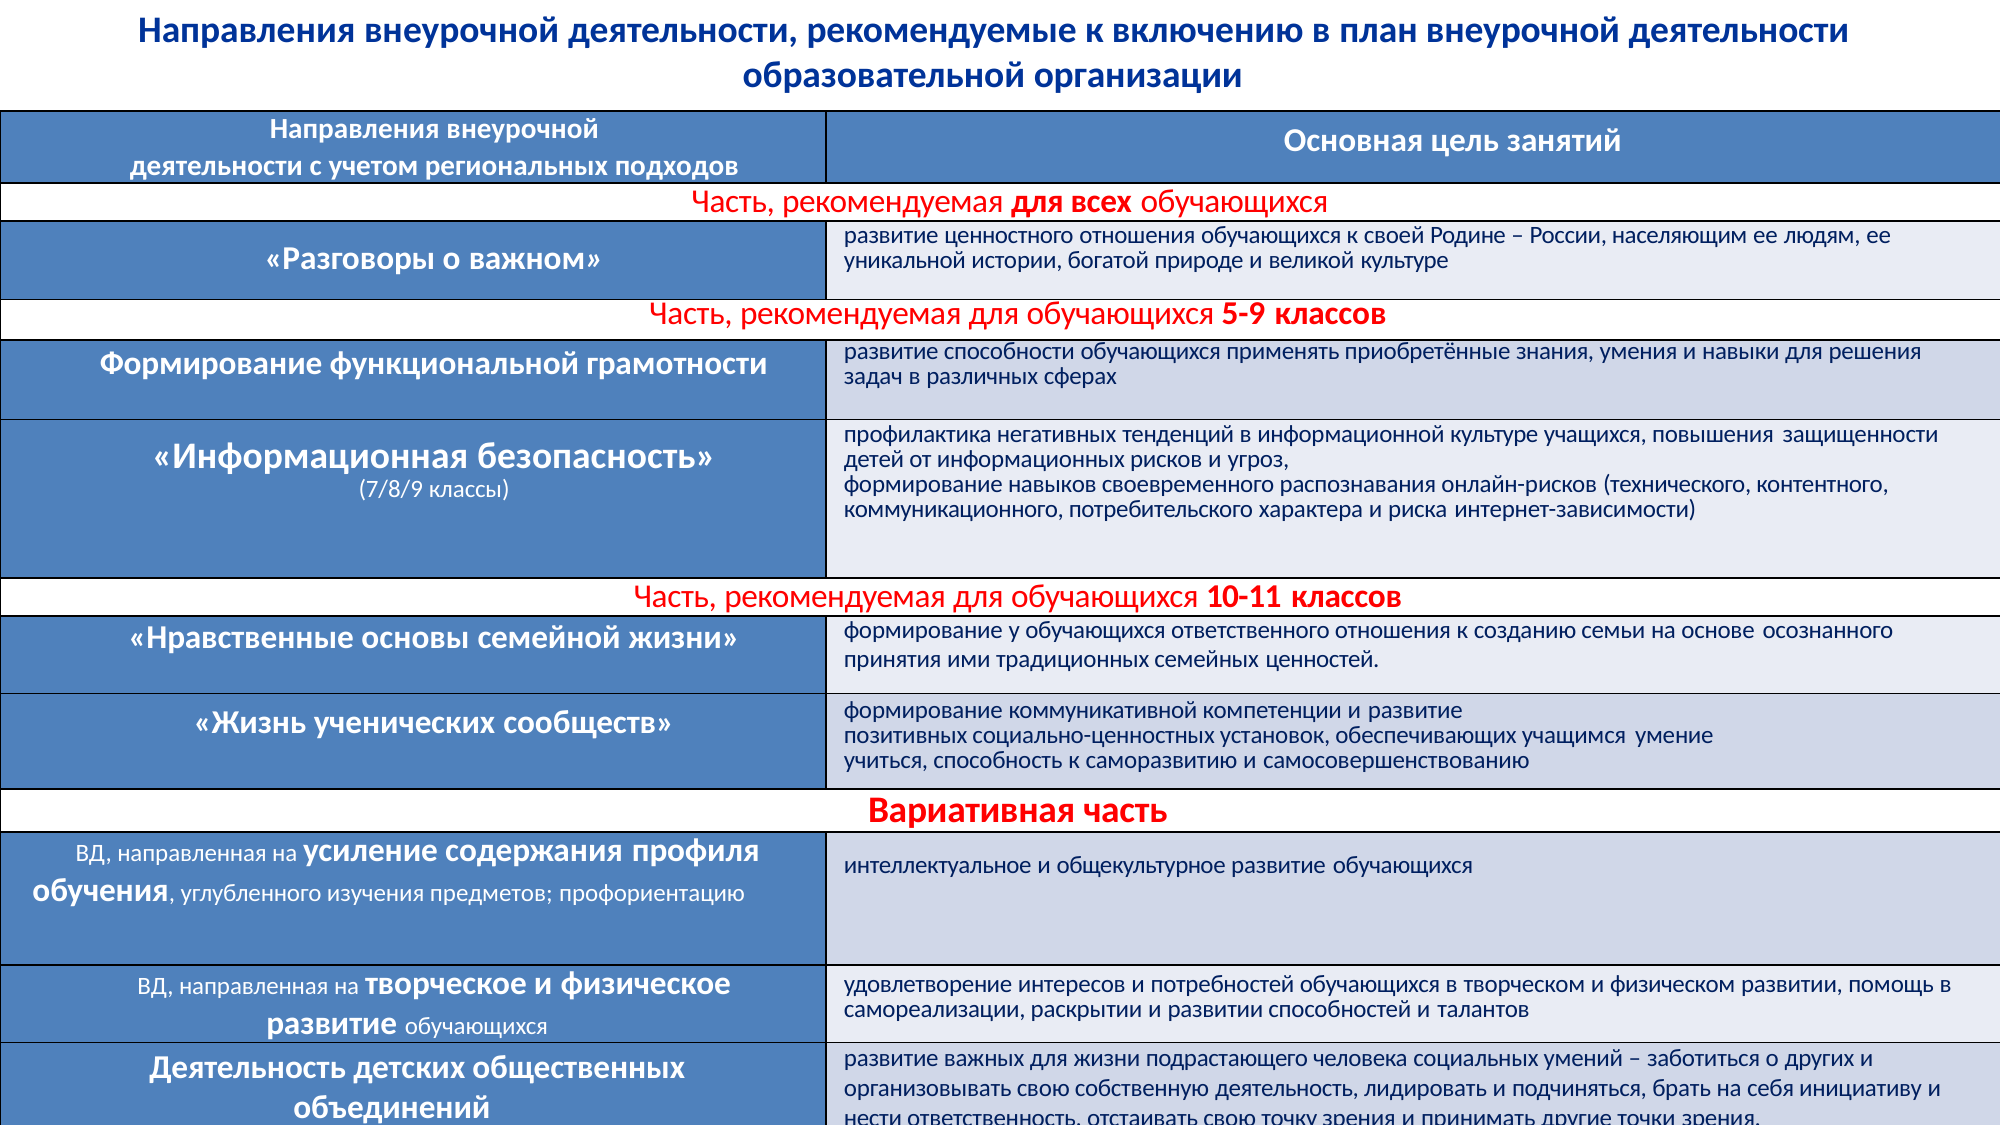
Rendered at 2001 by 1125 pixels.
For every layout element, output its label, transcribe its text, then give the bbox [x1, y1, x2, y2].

table_cell Часть, рекомендуемая для всех обучающихся [1, 184, 2000, 220]
table_cell «Информационная безопасность» (7/8/9 классы) [1, 420, 825, 577]
table_cell «Разговоры о важном» [1, 222, 825, 299]
table_cell развитие способности обучающихся применять приобретённые знания, умения и навыки для решения задач в различных сферах [827, 341, 2000, 419]
table_cell Вариативная часть [1, 790, 2000, 831]
table_cell Часть, рекомендуемая для обучающихся 5-9 классов [1, 300, 2000, 339]
table_cell «Жизнь ученических сообществ» [1, 694, 825, 788]
table_cell ВД, направленная на усиление содержания профиля обучения, углубленного изучения предметов; профориентацию [1, 833, 825, 964]
table_cell развитие ценностного отношения обучающихся к своей Родине – России, населяющим ее людям, ее уникальной истории, богатой природе и великой культуре [827, 222, 2000, 299]
table_cell удовлетворение интересов и потребностей обучающихся в творческом и физическом развитии, помощь в самореализации, раскрытии и развитии способностей и талантов [827, 966, 2000, 1042]
table_cell развитие важных для жизни подрастающего человека социальных умений – заботиться о других и организовывать свою собственную деятельность, лидировать и подчиняться, брать на себя инициативу и нести ответственность, отстаивать свою точку зрения и принимать другие точки зрения. [827, 1043, 2000, 1125]
table_header Направления внеурочной деятельности с учетом региональных подходов [1, 112, 825, 182]
table_cell интеллектуальное и общекультурное развитие обучающихся [827, 833, 2000, 964]
table_cell Формирование функциональной грамотности [1, 341, 825, 419]
table_cell Часть, рекомендуемая для обучающихся 10-11 классов [1, 579, 2000, 615]
table_cell профилактика негативных тенденций в информационной культуре учащихся, повышения защищенности детей от информационных рисков и угроз, формирование навыков своевременного распознавания онлайн-рисков (технического, контентного, коммуникационного, потребительского характера и риска интернет-зависимости) [827, 420, 2000, 577]
table_cell ВД, направленная на творческое и физическое развитие обучающихся [1, 966, 825, 1042]
table_cell формирование у обучающихся ответственного отношения к созданию семьи на основе осознанного принятия ими традиционных семейных ценностей. [827, 617, 2000, 693]
table_cell «Нравственные основы семейной жизни» [1, 617, 825, 693]
table_cell Деятельность детских общественных объединений [1, 1043, 825, 1125]
table_header Основная цель занятий [827, 112, 2000, 182]
text_box Направления внеурочной деятельности, рекомендуемые к включению в план внеурочной деятельности образовательной организации [0, 2, 2000, 95]
table_cell формирование коммуникативной компетенции и развитие позитивных социально-ценностных установок, обеспечивающих учащимся умение учиться, способность к саморазвитию и самосовершенствованию [827, 694, 2000, 788]
